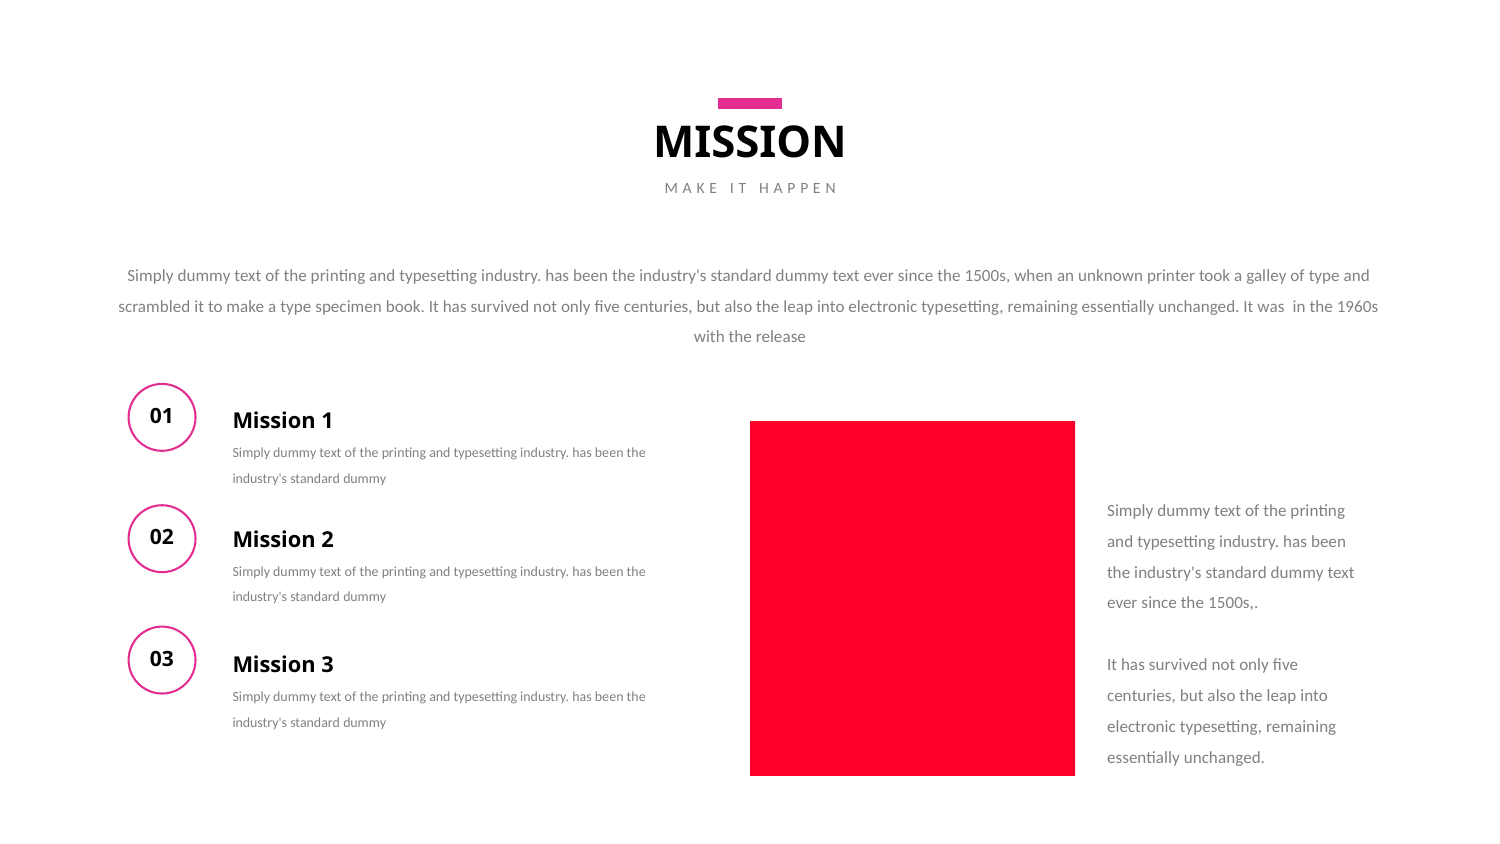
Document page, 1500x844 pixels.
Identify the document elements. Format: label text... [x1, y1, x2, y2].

text_box Simply dummy text of the printing and typesetting industry. has been the industry's standard dummy [217, 428, 700, 494]
text_box Mission 1 [217, 399, 389, 441]
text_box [123, 626, 201, 694]
text_box Simply dummy text of the printing and typesetting industry. has been the industry's standard dummy text ever since the 1500s,. It has survived not only five centuries, but also the leap into electronic typesetting, remaining essentially unchanged. [1092, 481, 1378, 775]
text_box MISSION [499, 106, 1001, 174]
text_box MAKE IT HAPPEN [616, 170, 884, 205]
text_box Simply dummy text of the printing and typesetting industry. has been the industry's standard dummy text ever since the 1500s, when an unknown printer took a galley of type and scrambled it to make a type specimen book. It has survived not only five centuries, but also the leap into electronic typesetting, remaining essentially unchanged. It was in the 1960s with the release [102, 246, 1398, 354]
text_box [123, 383, 201, 451]
text_box Mission 2 [217, 518, 389, 560]
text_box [123, 505, 201, 573]
picture [749, 421, 1076, 777]
text_box Simply dummy text of the printing and typesetting industry. has been the industry's standard dummy [217, 546, 700, 612]
text_box Simply dummy text of the printing and typesetting industry. has been the industry's standard dummy [217, 672, 700, 738]
text_box Mission 3 [217, 643, 389, 685]
